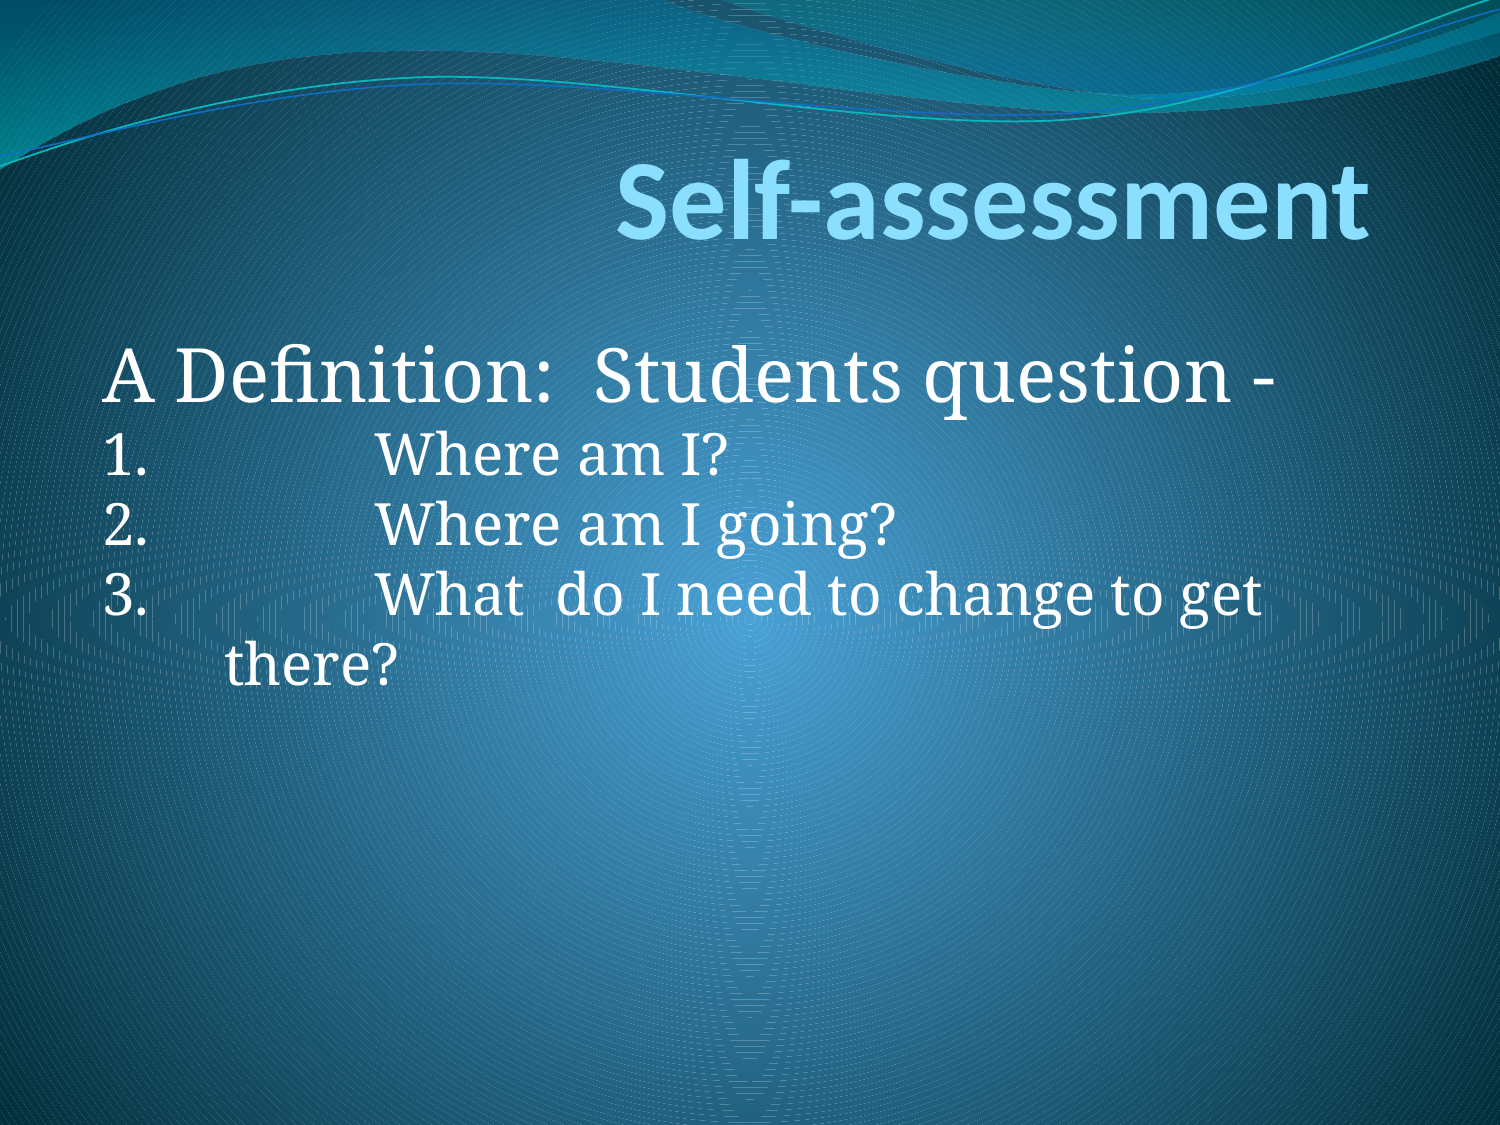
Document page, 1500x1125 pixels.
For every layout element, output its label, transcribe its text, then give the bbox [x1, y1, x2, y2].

text_box A Definition: Students question - Where am I? Where am I going? What do I need to change to get there? [87, 320, 1376, 705]
title Self-assessment [87, 125, 1376, 263]
